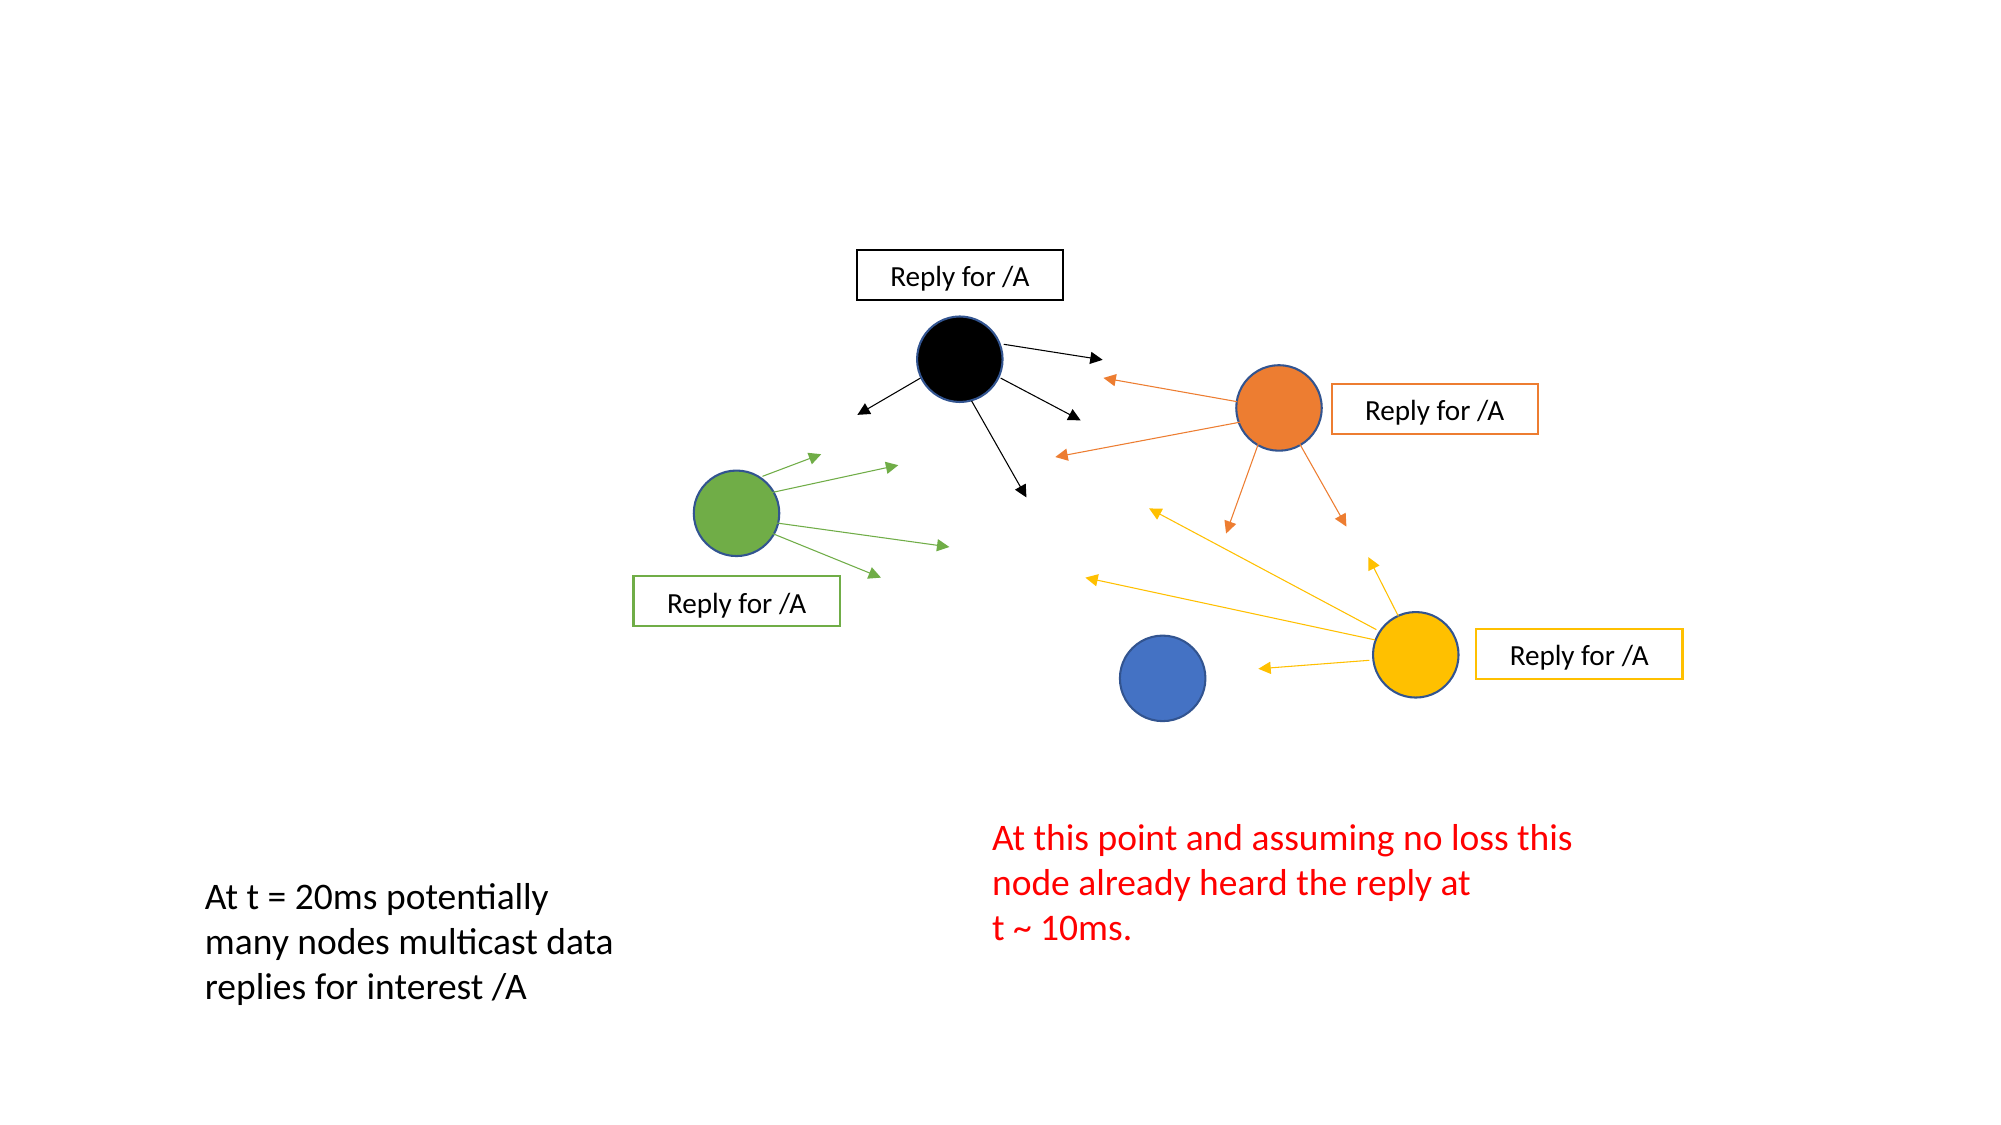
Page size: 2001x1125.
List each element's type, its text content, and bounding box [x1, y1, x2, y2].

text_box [1377, 557, 1399, 617]
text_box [857, 378, 921, 415]
text_box At t = 20ms potentially many nodes multicast data replies for interest /A [190, 864, 640, 1015]
text_box [1371, 611, 1460, 699]
text_box [692, 469, 781, 558]
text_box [762, 454, 822, 477]
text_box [775, 522, 950, 547]
text_box Reply for /A [1475, 628, 1684, 680]
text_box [1055, 421, 1242, 457]
text_box Reply for /A [856, 249, 1064, 301]
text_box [1226, 443, 1259, 508]
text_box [971, 400, 1027, 498]
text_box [1085, 577, 1375, 640]
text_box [770, 465, 899, 493]
text_box [1118, 640, 1207, 723]
text_box Reply for /A [1331, 383, 1539, 435]
text_box [1235, 364, 1323, 452]
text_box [1149, 508, 1377, 630]
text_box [1258, 660, 1370, 669]
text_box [1299, 443, 1347, 508]
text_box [1003, 344, 1103, 360]
text_box Reply for /A [632, 575, 841, 627]
text_box At this point and assuming no loss this node already heard the reply at t ~ 10ms. [977, 805, 1629, 956]
text_box [916, 315, 1004, 404]
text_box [1000, 378, 1081, 421]
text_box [1103, 377, 1238, 402]
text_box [771, 532, 881, 578]
